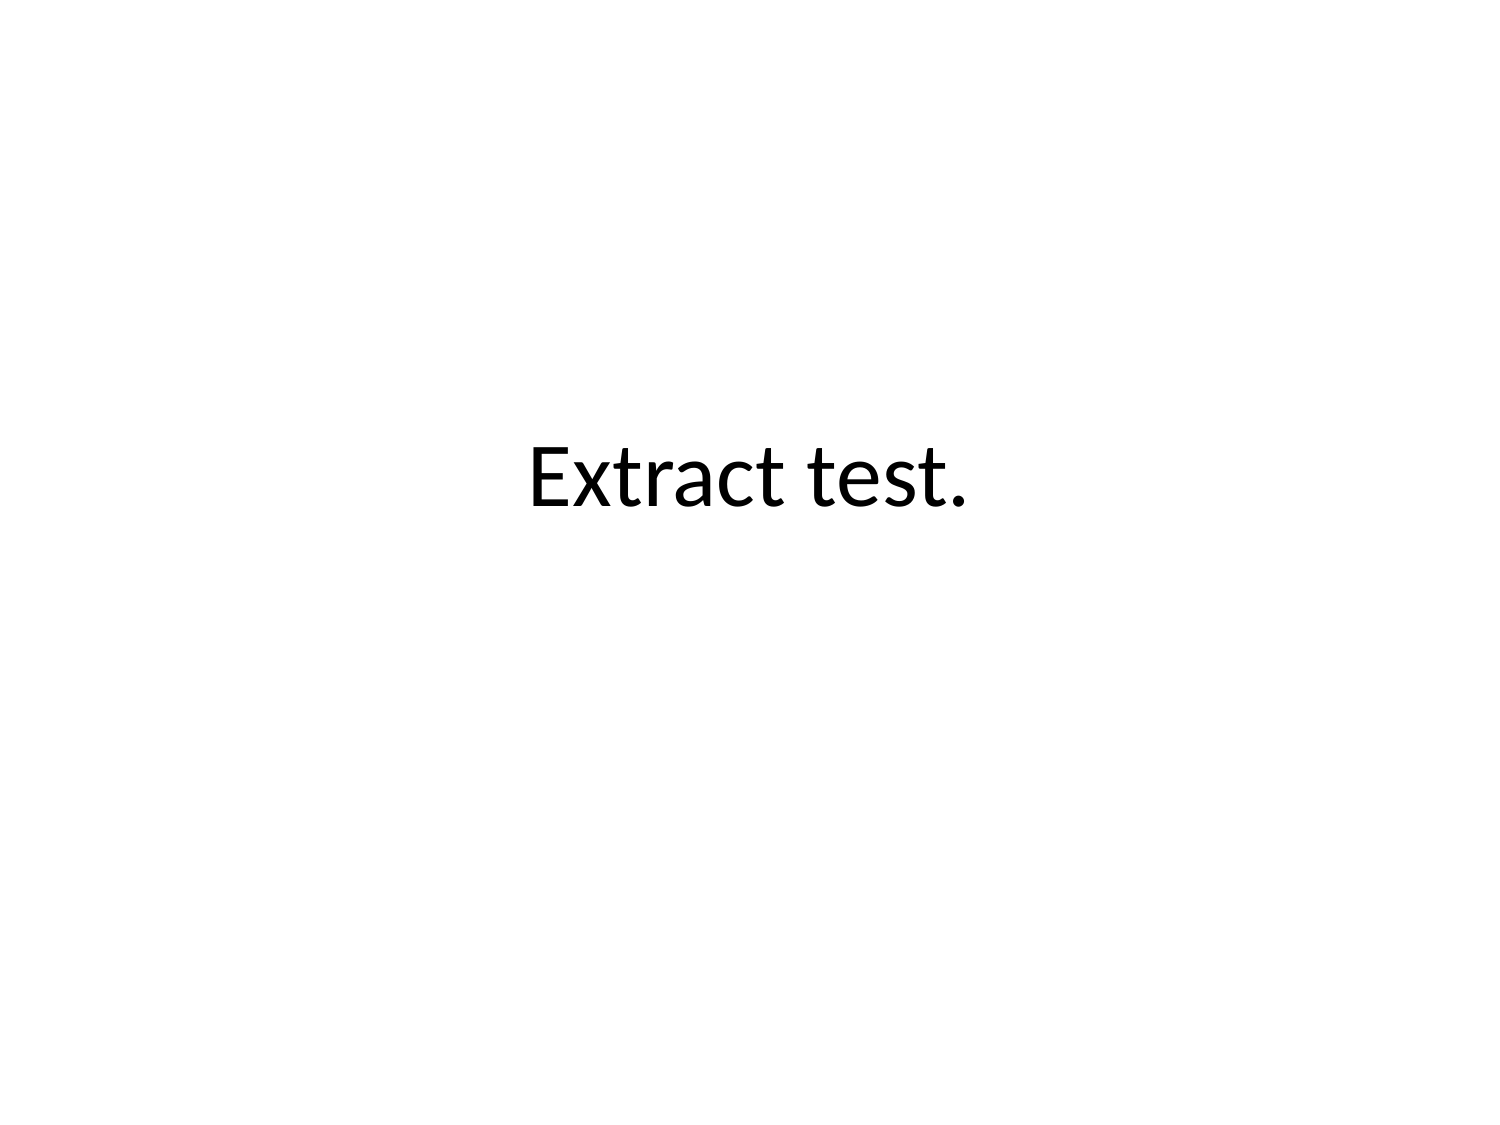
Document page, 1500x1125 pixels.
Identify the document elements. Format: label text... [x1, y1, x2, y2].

title Extract test. [112, 349, 1388, 591]
